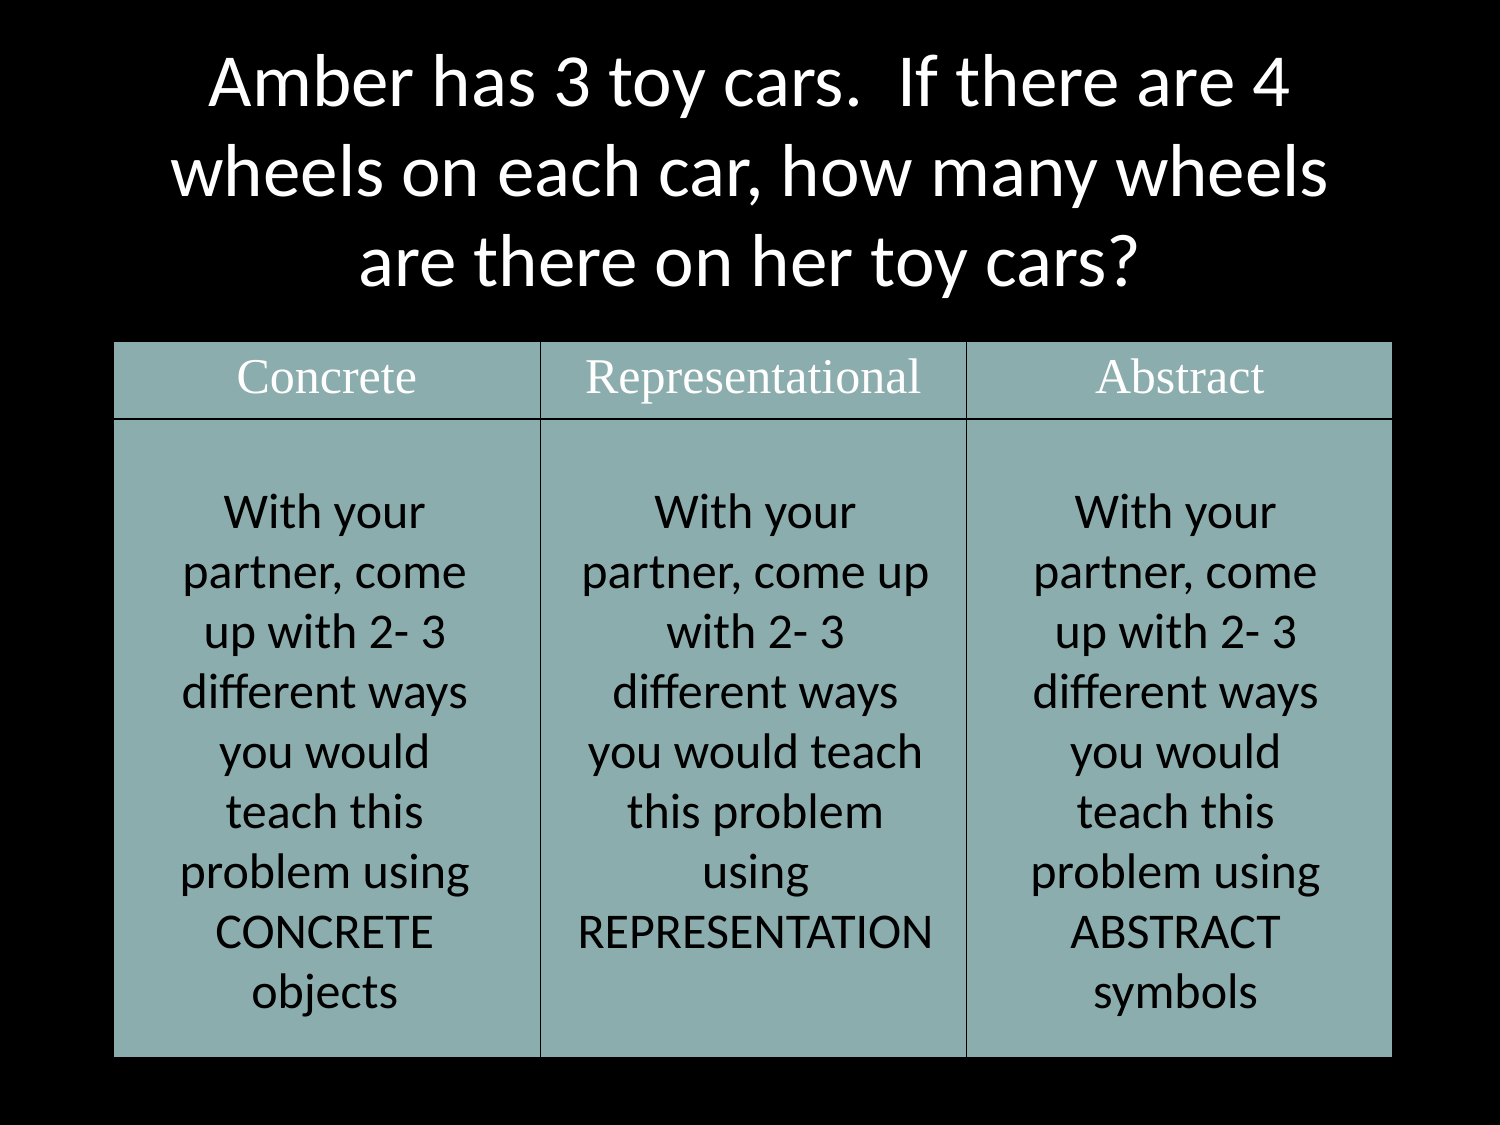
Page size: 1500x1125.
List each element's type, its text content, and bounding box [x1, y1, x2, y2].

table_header Representational [541, 342, 966, 418]
text_box With your partner, come up with 2- 3 different ways you would teach this problem using CONCRETE objects [152, 470, 498, 1026]
text_box With your partner, come up with 2- 3 different ways you would teach this problem using ABSTRACT symbols [1003, 470, 1348, 1026]
text_box Amber has 3 toy cars. If there are 4 wheels on each car, how many wheels are there on her toy cars? [152, 24, 1349, 310]
table_cell [114, 420, 540, 1057]
table_cell [967, 420, 1392, 1057]
table_header Abstract [967, 342, 1392, 418]
table_cell [541, 420, 966, 1057]
text_box With your partner, come up with 2- 3 different ways you would teach this problem using REPRESENTATION [558, 470, 953, 966]
table_header Concrete [114, 342, 540, 418]
